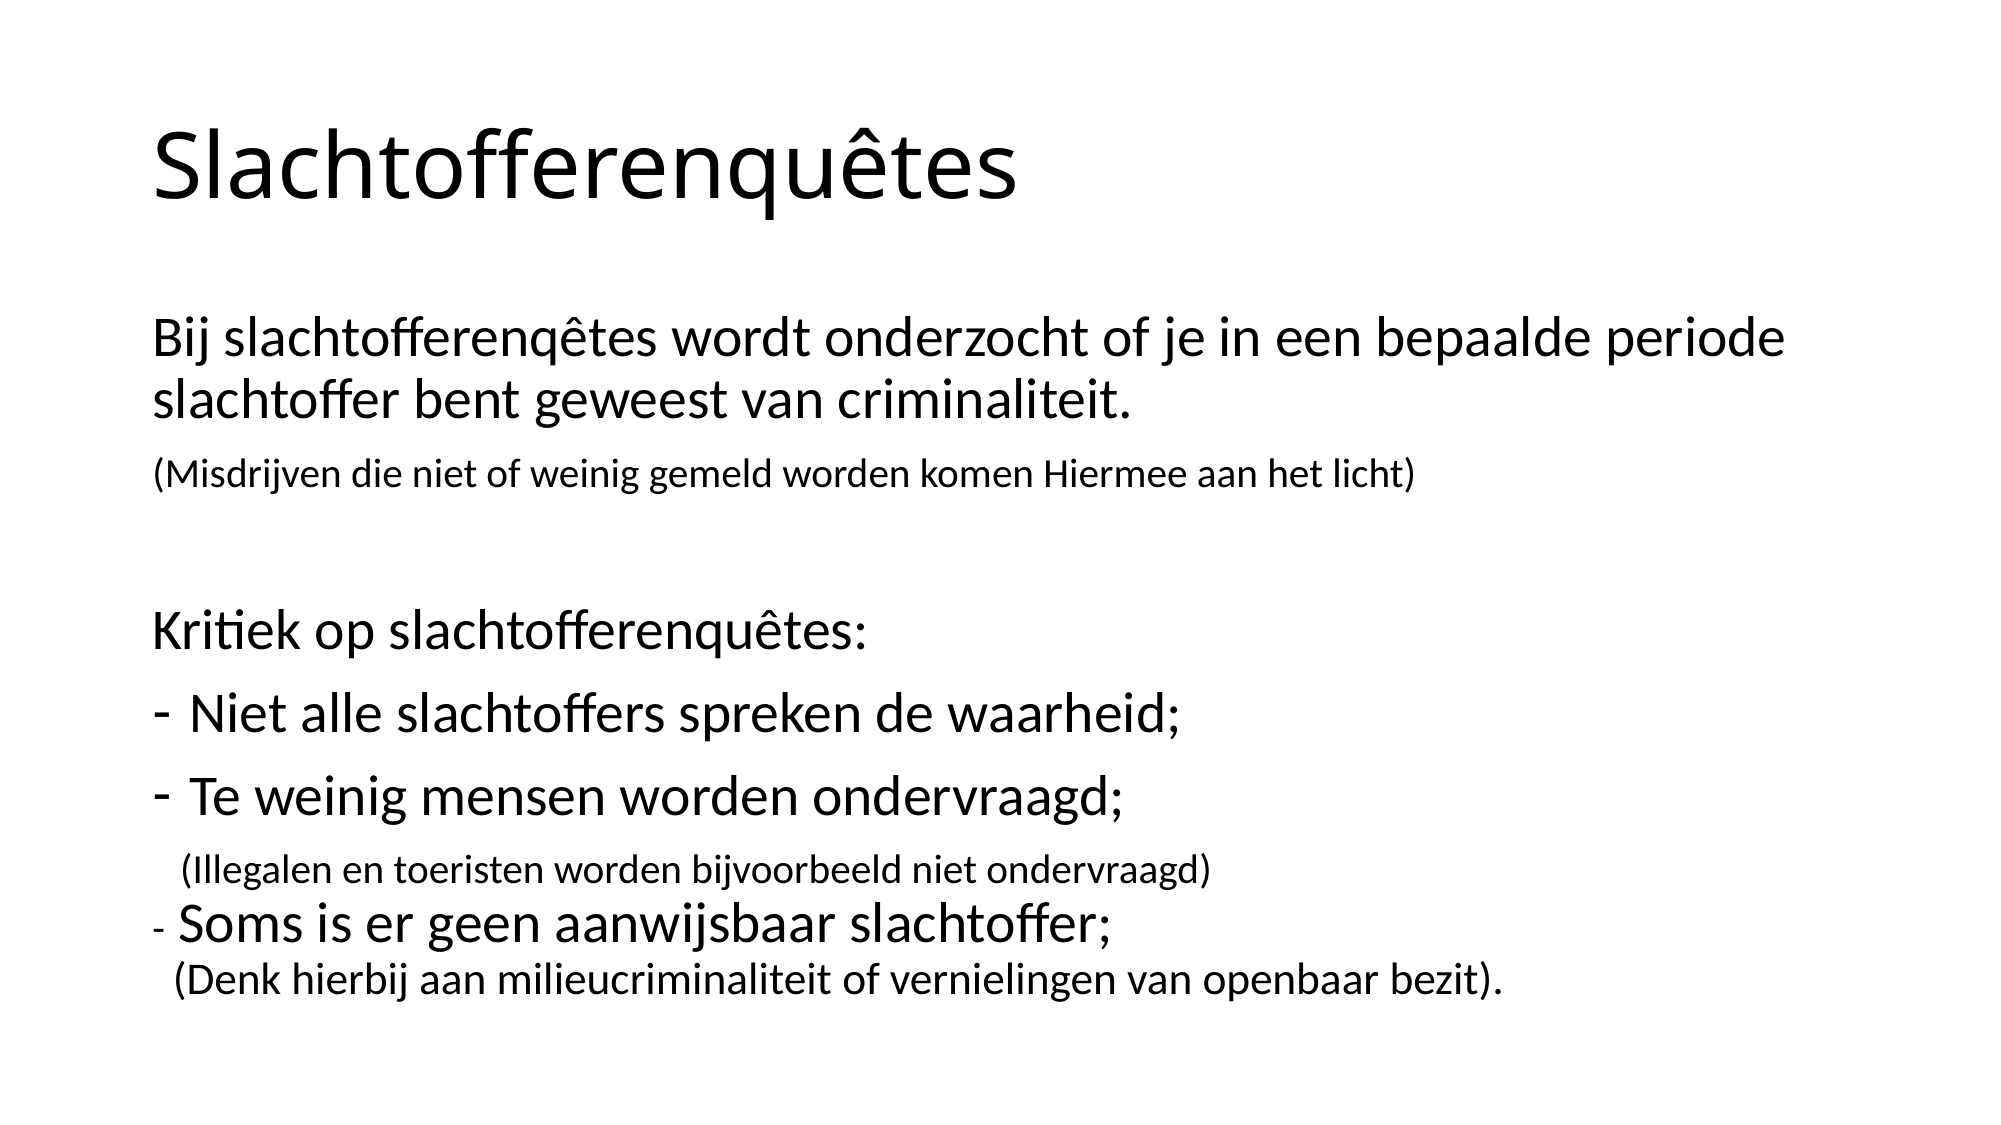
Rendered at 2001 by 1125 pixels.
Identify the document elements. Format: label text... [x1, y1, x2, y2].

list Bij slachtofferenqêtes wordt onderzocht of je in een bepaalde periode slachtoffer bent geweest van criminaliteit. (Misdrijven die niet of weinig gemeld worden komen Hiermee aan het licht) Kritiek op slachtofferenquêtes: Niet alle slachtoffers spreken de waarheid; Te weinig mensen worden ondervraagd; (Illegalen en toeristen worden bijvoorbeeld niet ondervraagd) - Soms is er geen aanwijsbaar slachtoffer; (Denk hierbij aan milieucriminaliteit of vernielingen van openbaar bezit). [137, 299, 1863, 1014]
title Slachtofferenquêtes [137, 59, 1863, 278]
